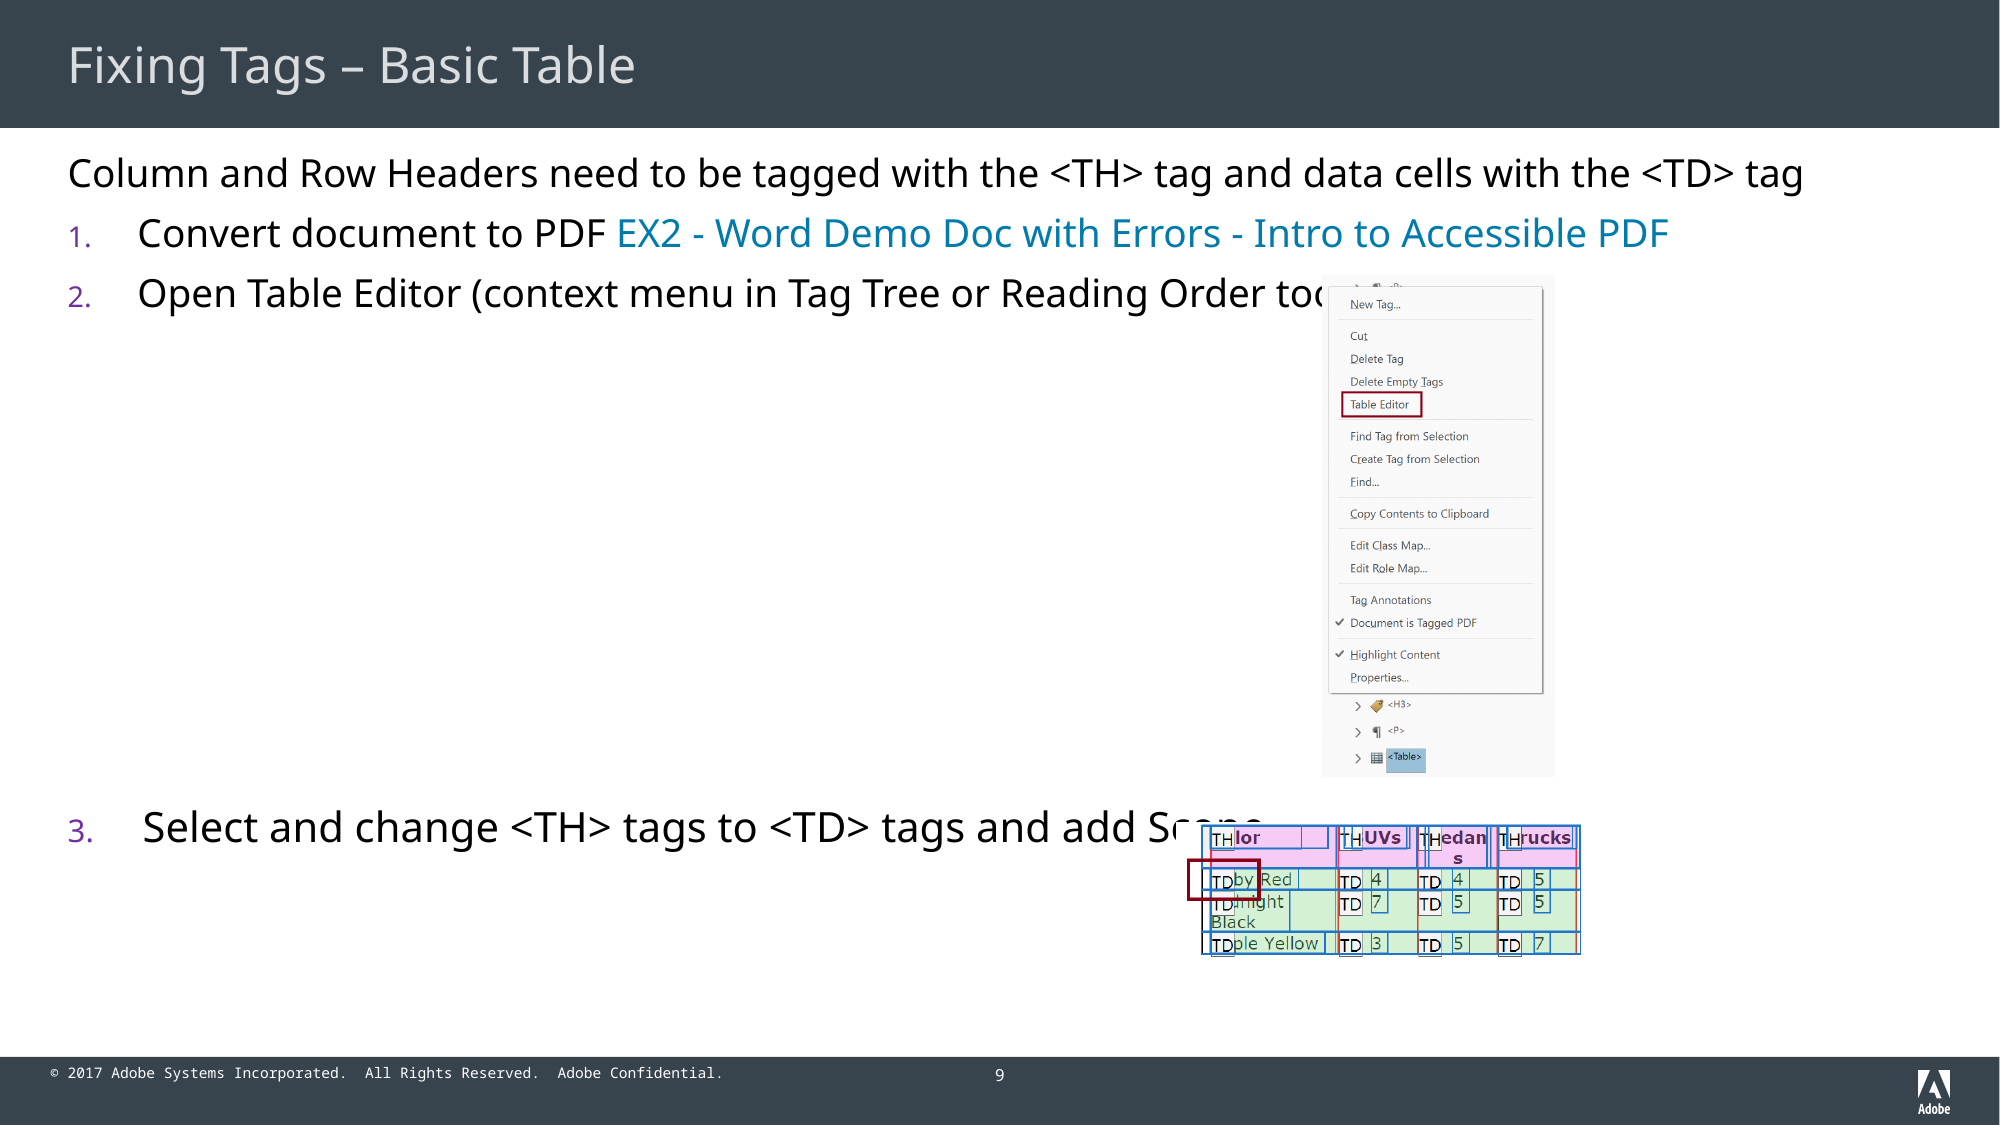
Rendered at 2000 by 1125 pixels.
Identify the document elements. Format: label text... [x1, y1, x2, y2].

title Fixing Tags – Basic Table [49, 30, 1950, 98]
list Column and Row Headers need to be tagged with the <TH> tag and data cells with the <TD> tag Convert document to PDF EX2 - Word Demo Doc with Errors - Intro to Accessible PDF Open Table Editor (context menu in Tag Tree or Reading Order tool) [49, 139, 1950, 359]
picture [1176, 821, 1589, 962]
slide_number 9 [916, 1062, 1083, 1091]
text_box Select and change <TH> tags to <TD> tags and add Scope [49, 791, 1950, 903]
picture [1321, 275, 1556, 778]
picture [1918, 1070, 1950, 1114]
